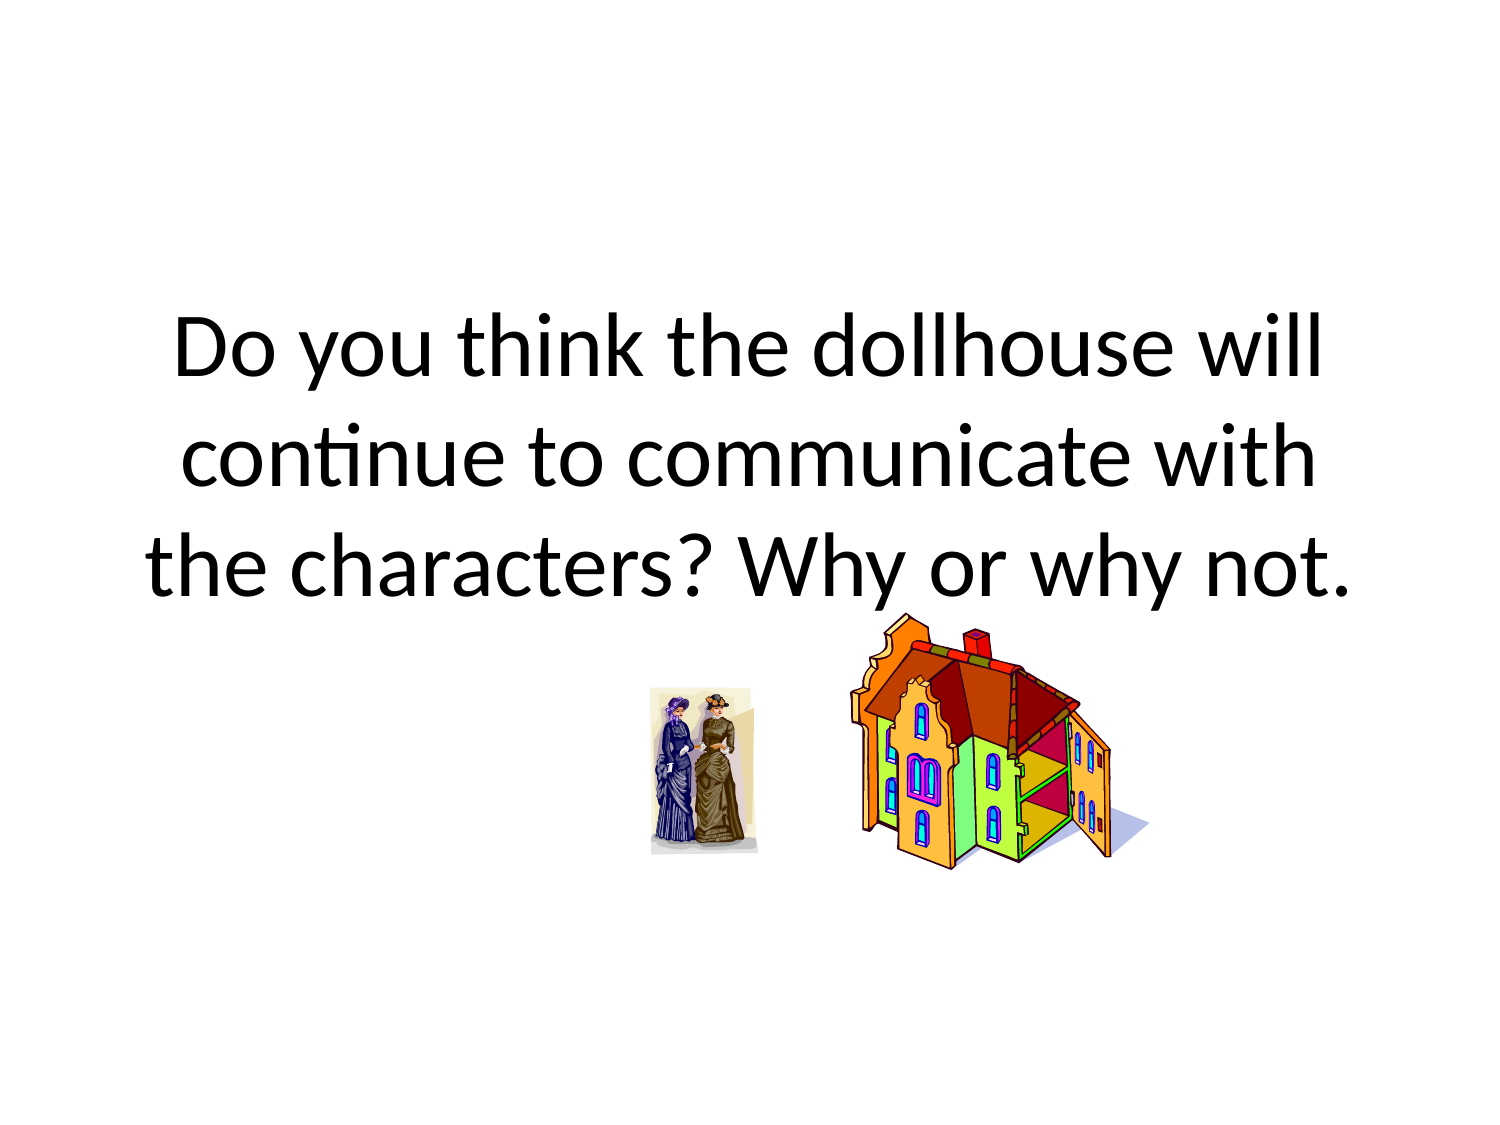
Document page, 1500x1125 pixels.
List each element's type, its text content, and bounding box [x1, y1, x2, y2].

picture [849, 612, 1150, 872]
title Do you think the dollhouse will continue to communicate with the characters? Why or why not. [112, 174, 1388, 725]
picture [649, 687, 760, 857]
